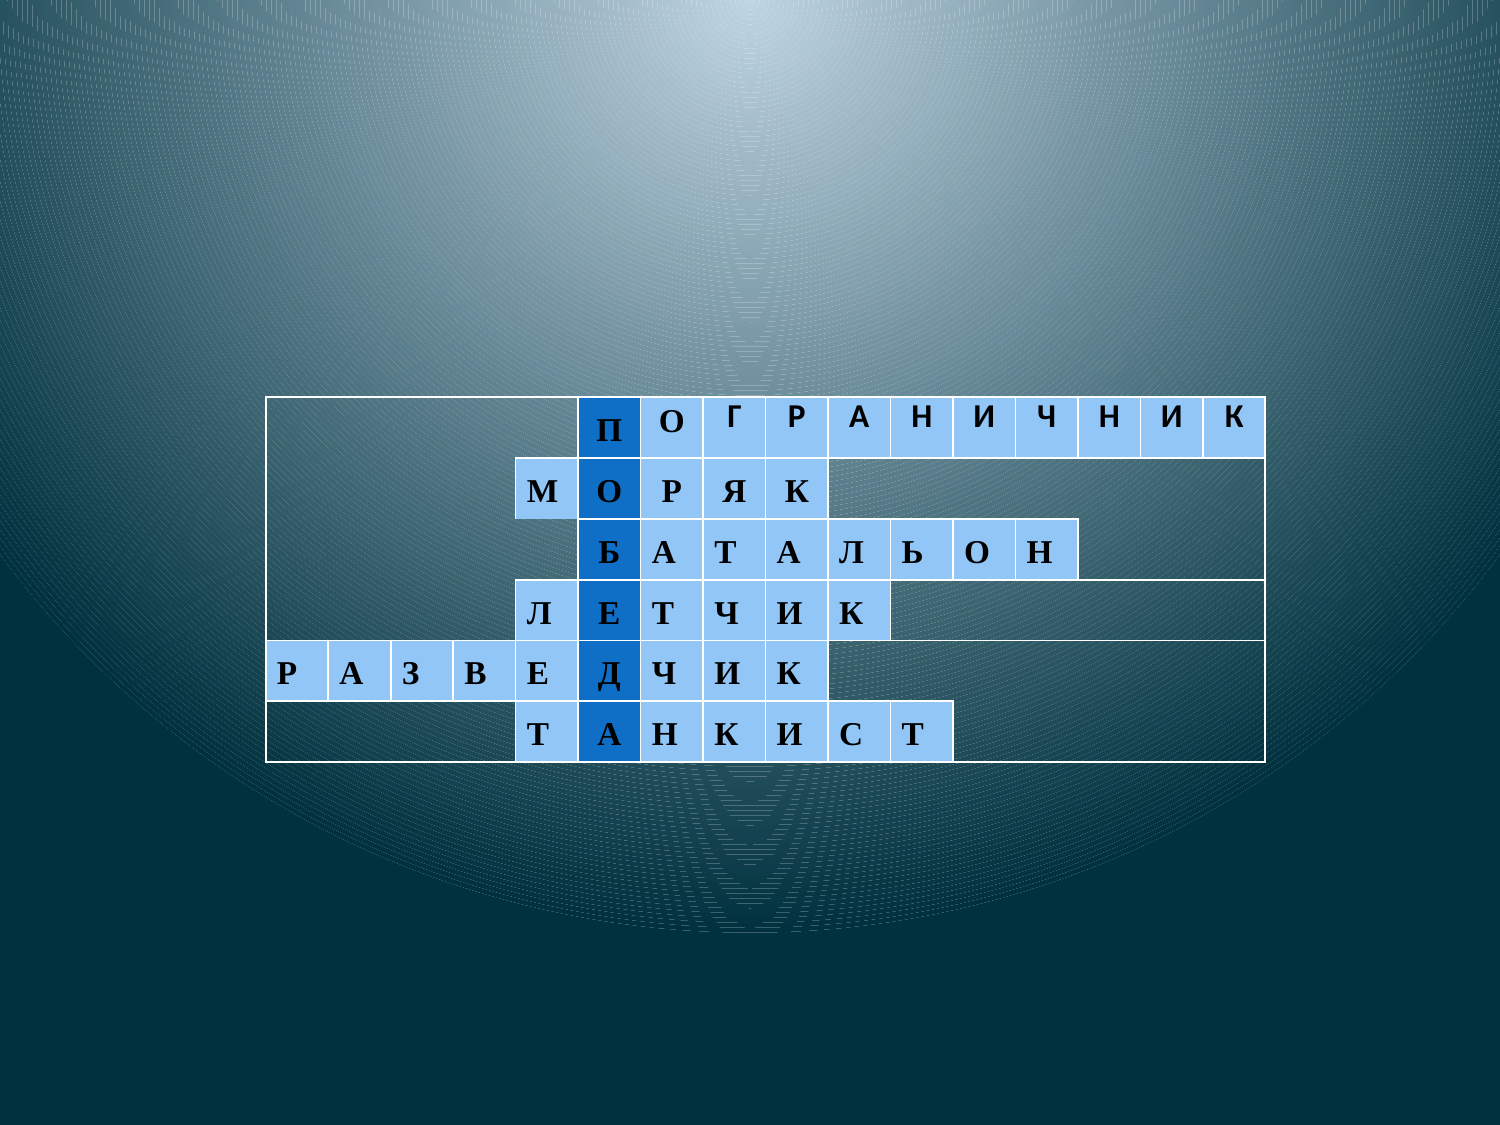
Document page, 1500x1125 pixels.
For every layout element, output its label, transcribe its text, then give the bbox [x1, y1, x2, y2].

table_header Н [891, 398, 952, 457]
table_cell Б [579, 520, 640, 579]
table_header Р [766, 398, 827, 457]
table_cell М [516, 459, 577, 519]
table_cell И [704, 641, 765, 700]
table_header Г [704, 398, 765, 457]
table_cell В [454, 641, 515, 700]
table_cell Я [704, 459, 765, 518]
table_cell Л [829, 520, 890, 579]
table_cell И [766, 702, 827, 761]
table_cell [829, 641, 1264, 701]
table_header Н [1079, 398, 1140, 457]
table_cell Л [516, 581, 577, 640]
table_header И [954, 398, 1015, 457]
table_cell [954, 701, 1264, 761]
table_header [267, 398, 577, 458]
table_cell Т [891, 702, 952, 761]
table_cell Н [1016, 520, 1077, 579]
table_cell О [954, 520, 1015, 579]
table_cell [829, 459, 1264, 519]
table_header А [829, 398, 890, 457]
table_cell К [766, 641, 827, 700]
table_cell С [829, 702, 890, 761]
table_cell Н [641, 702, 702, 761]
table_cell [267, 580, 515, 640]
table_cell Т [641, 581, 702, 640]
table_cell Р [267, 641, 327, 700]
table_header П [579, 398, 640, 457]
table_cell [891, 581, 1264, 640]
table_cell А [641, 520, 702, 579]
table_cell К [829, 581, 890, 640]
table_cell А [579, 702, 640, 761]
table_cell Е [579, 581, 640, 640]
table_cell И [766, 581, 827, 640]
table_cell К [704, 702, 765, 761]
table_cell Ч [641, 641, 702, 700]
table_cell О [579, 459, 640, 518]
table_header Ч [1016, 398, 1077, 457]
table_cell Т [516, 702, 577, 761]
table_cell Т [704, 520, 765, 579]
table_cell Ч [704, 581, 765, 640]
table_header И [1141, 398, 1202, 457]
table_cell Ь [891, 520, 952, 579]
table_cell Д [579, 641, 640, 700]
table_cell [267, 458, 515, 519]
table_cell [267, 702, 515, 761]
table_cell [1079, 519, 1264, 579]
table_header О [641, 398, 702, 457]
table_cell А [766, 520, 827, 579]
table_cell К [766, 459, 827, 518]
table_cell А [329, 641, 390, 700]
table_cell Е [516, 641, 577, 700]
table_cell [267, 519, 577, 580]
table_cell Р [641, 459, 702, 518]
table_cell З [392, 641, 452, 700]
table_header К [1204, 398, 1264, 457]
